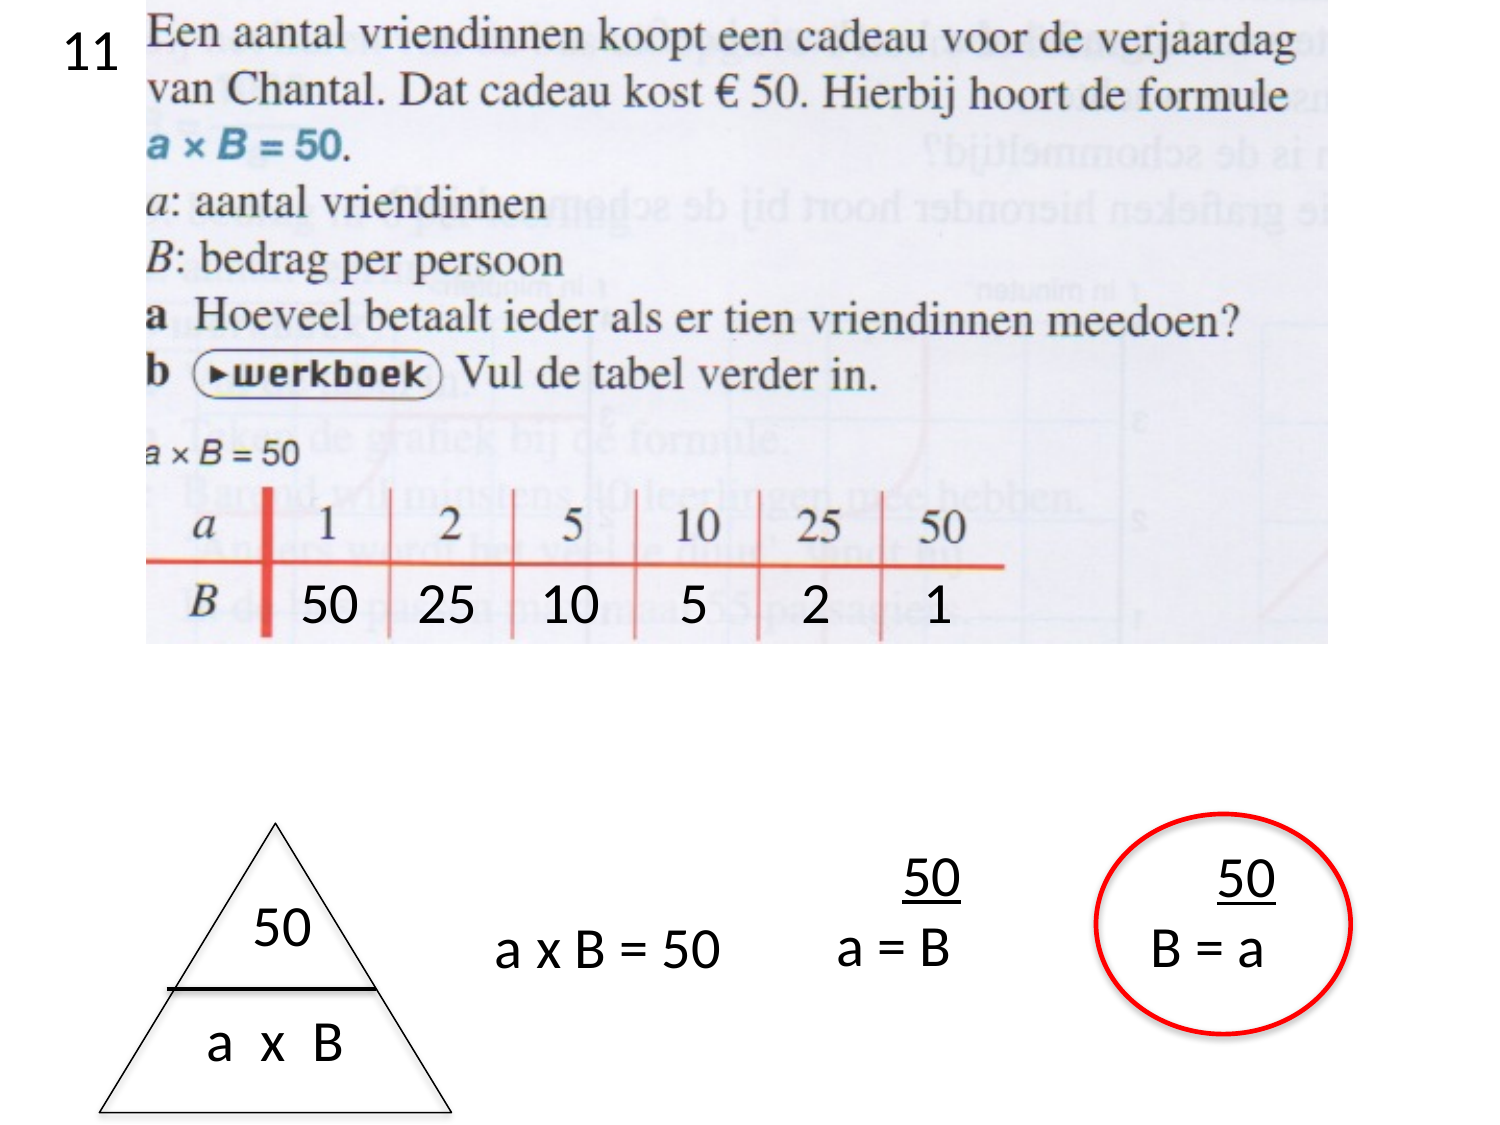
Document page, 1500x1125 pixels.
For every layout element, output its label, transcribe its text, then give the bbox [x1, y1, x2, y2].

text_box a x B = 50 [480, 902, 736, 988]
picture [145, 0, 1329, 644]
text_box 50 a = B [821, 830, 977, 986]
text_box [176, 884, 376, 986]
text_box 50 [237, 881, 327, 966]
text_box 11 [46, 4, 135, 90]
text_box a x B [191, 998, 360, 1081]
text_box [1095, 813, 1352, 1035]
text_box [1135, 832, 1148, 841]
text_box [98, 993, 453, 1114]
text_box [239, 822, 312, 881]
